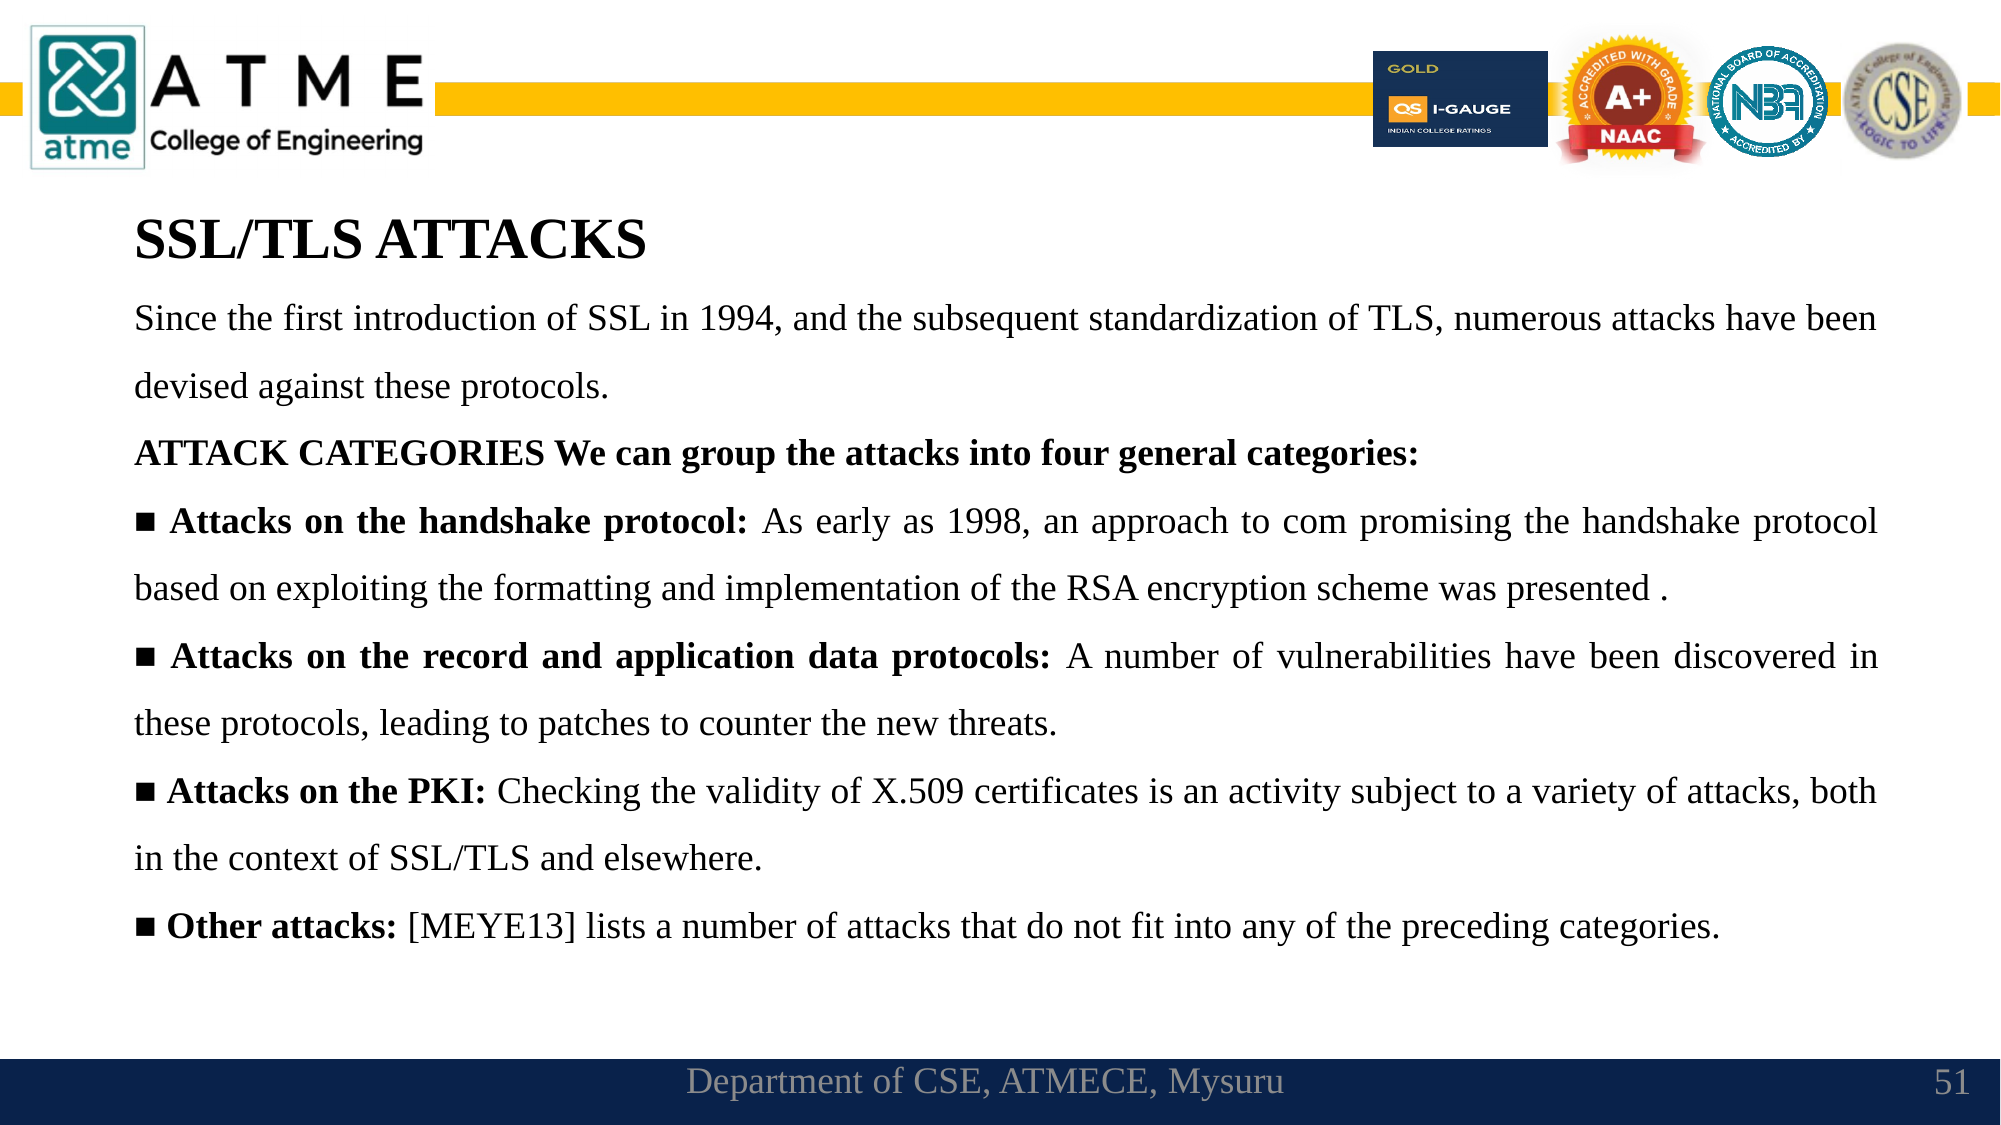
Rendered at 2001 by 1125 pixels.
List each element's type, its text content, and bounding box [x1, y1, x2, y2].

text_box SSL/TLS ATTACKS Since the first introduction of SSL in 1994, and the subsequent standardization of TLS, numerous attacks have been devised against these protocols. ATTACK CATEGORIES We can group the attacks into four general categories: ■ Attacks on the handshake protocol: As early as 1998, an approach to com promising the handshake protocol based on exploiting the formatting and implementation of the RSA encryption scheme was presented . ■ Attacks on the record and application data protocols: A number of vulnerabilities have been discovered in these protocols, leading to patches to counter the new threats. ■ Attacks on the PKI: Checking the validity of X.509 certificates is an activity subject to a variety of attacks, both in the context of SSL/TLS and elsewhere. ■ Other attacks: [MEYE13] lists a number of attacks that do not fit into any of the preceding categories. [119, 158, 1895, 953]
picture [1840, 26, 1968, 176]
picture [22, 15, 435, 178]
footer Department of CSE, ATMECE, Mysuru [501, 1056, 1470, 1102]
picture [0, 1059, 2001, 1125]
picture [1373, 20, 1828, 158]
slide_number 51 [1511, 1057, 1972, 1103]
